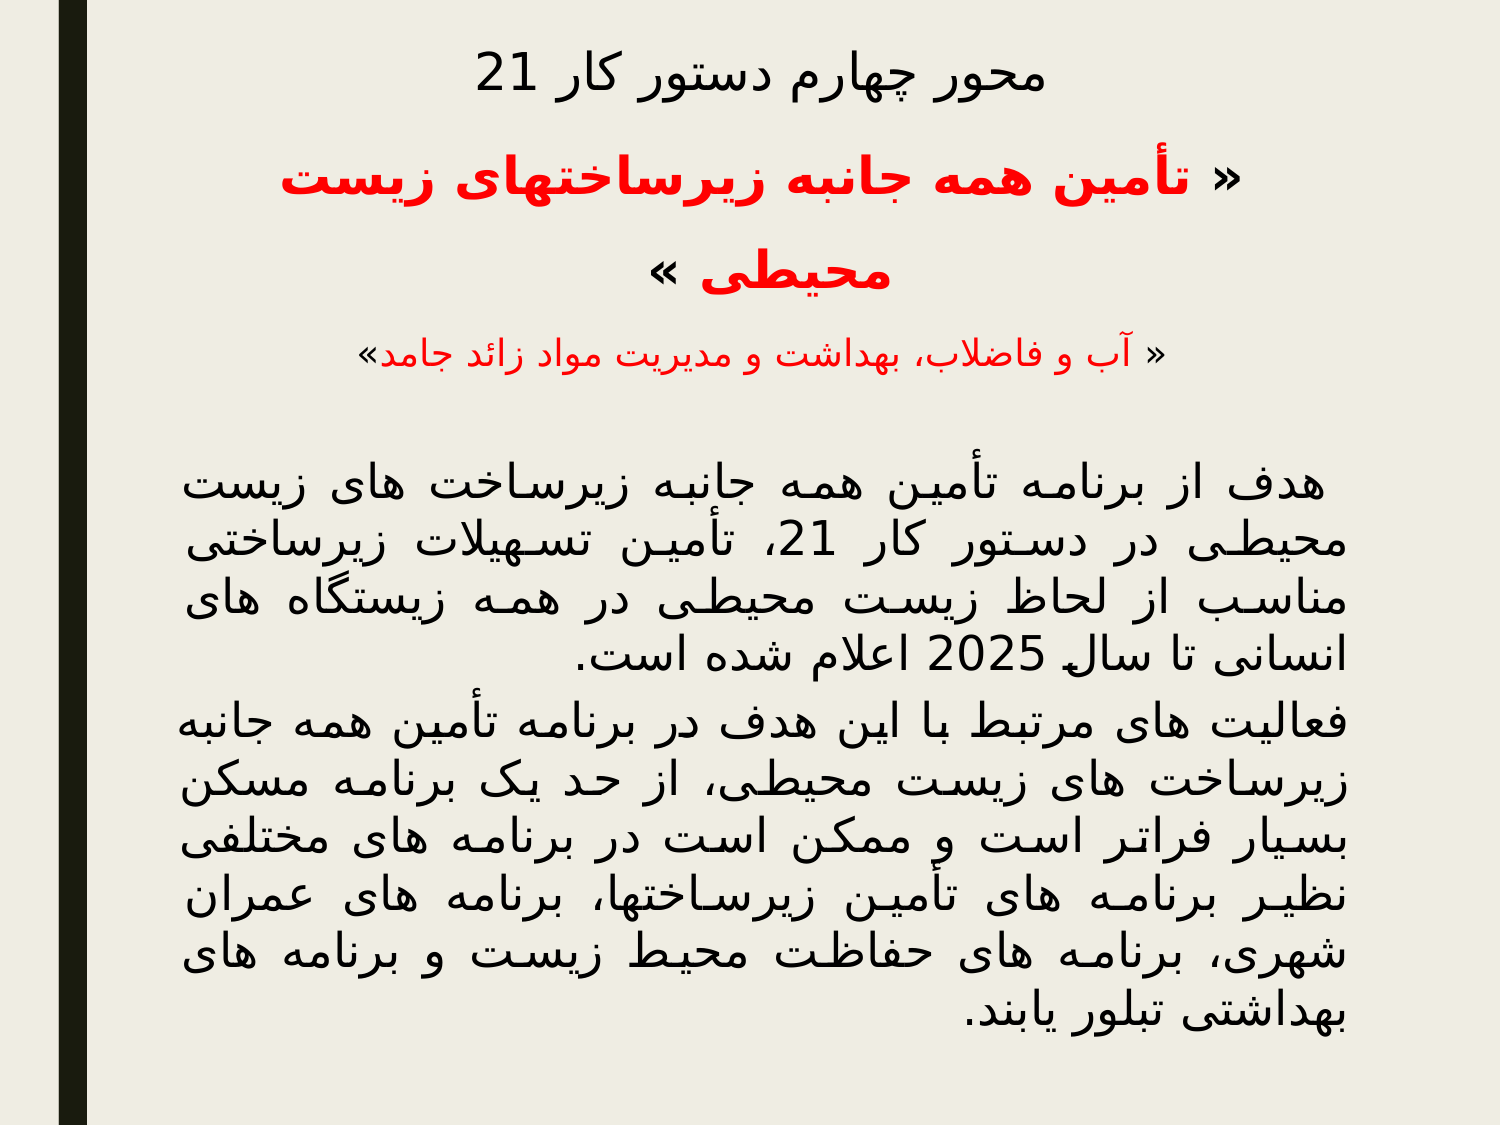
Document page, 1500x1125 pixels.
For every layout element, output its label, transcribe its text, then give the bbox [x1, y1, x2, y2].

text_box محور چهارم دستور کار 21 « تأمین همه جانبه زیرساختهای زیست محیطی » « آب و فاضلاب، بهداشت و مدیریت مواد زائد جامد» هدف از برنامه تأمین همه جانبه زیرساخت های زیست محیطی در دستور کار 21، تأمین تسهیلات زیرساختی مناسب از لحاظ زیست محیطی در همه زیستگاه های انسانی تا سال 2025 اعلام شده است. فعالیت های مرتبط با این هدف در برنامه تأمین همه جانبه زیرساخت های زیست محیطی، از حد یک برنامه مسکن بسیار فراتر است و ممکن است در برنامه های مختلفی نظیر برنامه های تأمین زیرساختها، برنامه های عمران شهری، برنامه های حفاظت محیط زیست و برنامه های بهداشتی تبلور یابند. [159, 0, 1365, 1110]
